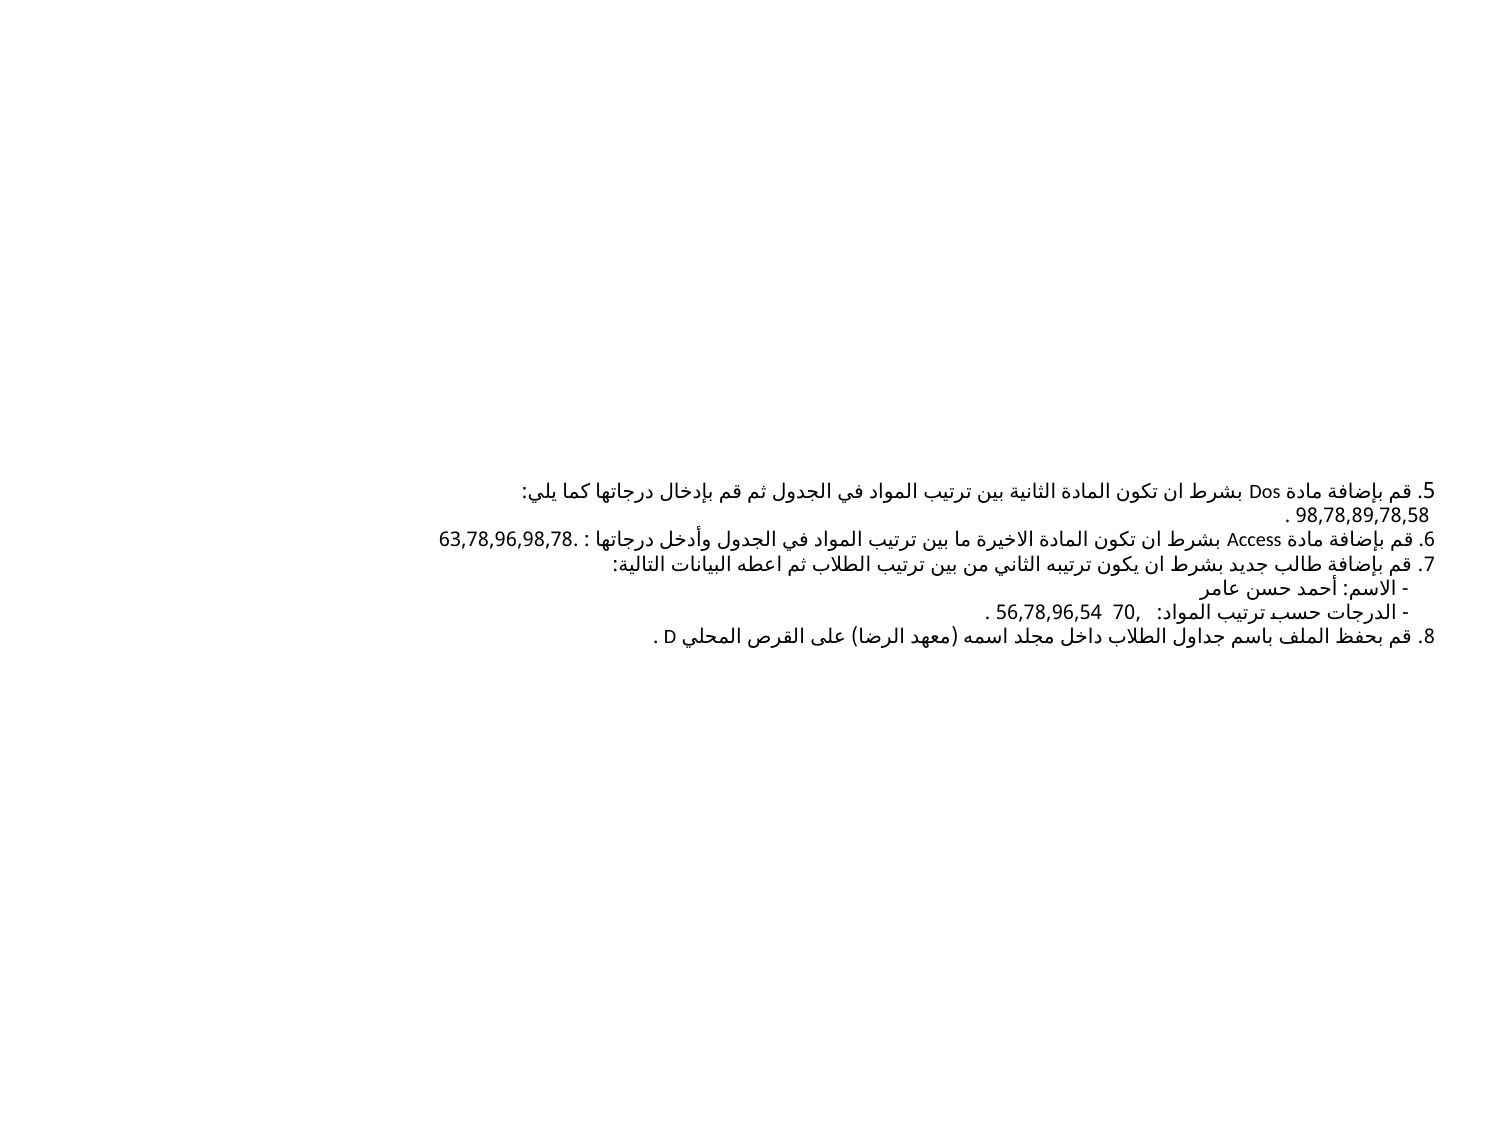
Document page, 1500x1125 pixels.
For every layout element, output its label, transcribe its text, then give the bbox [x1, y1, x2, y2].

title 5. قم بإضافة مادة Dos بشرط ان تكون المادة الثانية بين ترتيب المواد في الجدول ثم قم بإدخال درجاتها كما يلي: 98,78,89,78,58 . 6. قم بإضافة مادة Access بشرط ان تكون المادة الاخيرة ما بين ترتيب المواد في الجدول وأدخل درجاتها : 63,78,96,98,78. 7. قم بإضافة طالب جديد بشرط ان يكون ترتيبه الثاني من بين ترتيب الطلاب ثم اعطه البيانات التالية: - الاسم: أحمد حسن عامر - الدرجات حسب ترتيب المواد: ,70 56,78,96,54 . 8. قم بحفظ الملف باسم جداول الطلاب داخل مجلد اسمه (معهد الرضا) على القرص المحلي D . [100, 468, 1451, 656]
